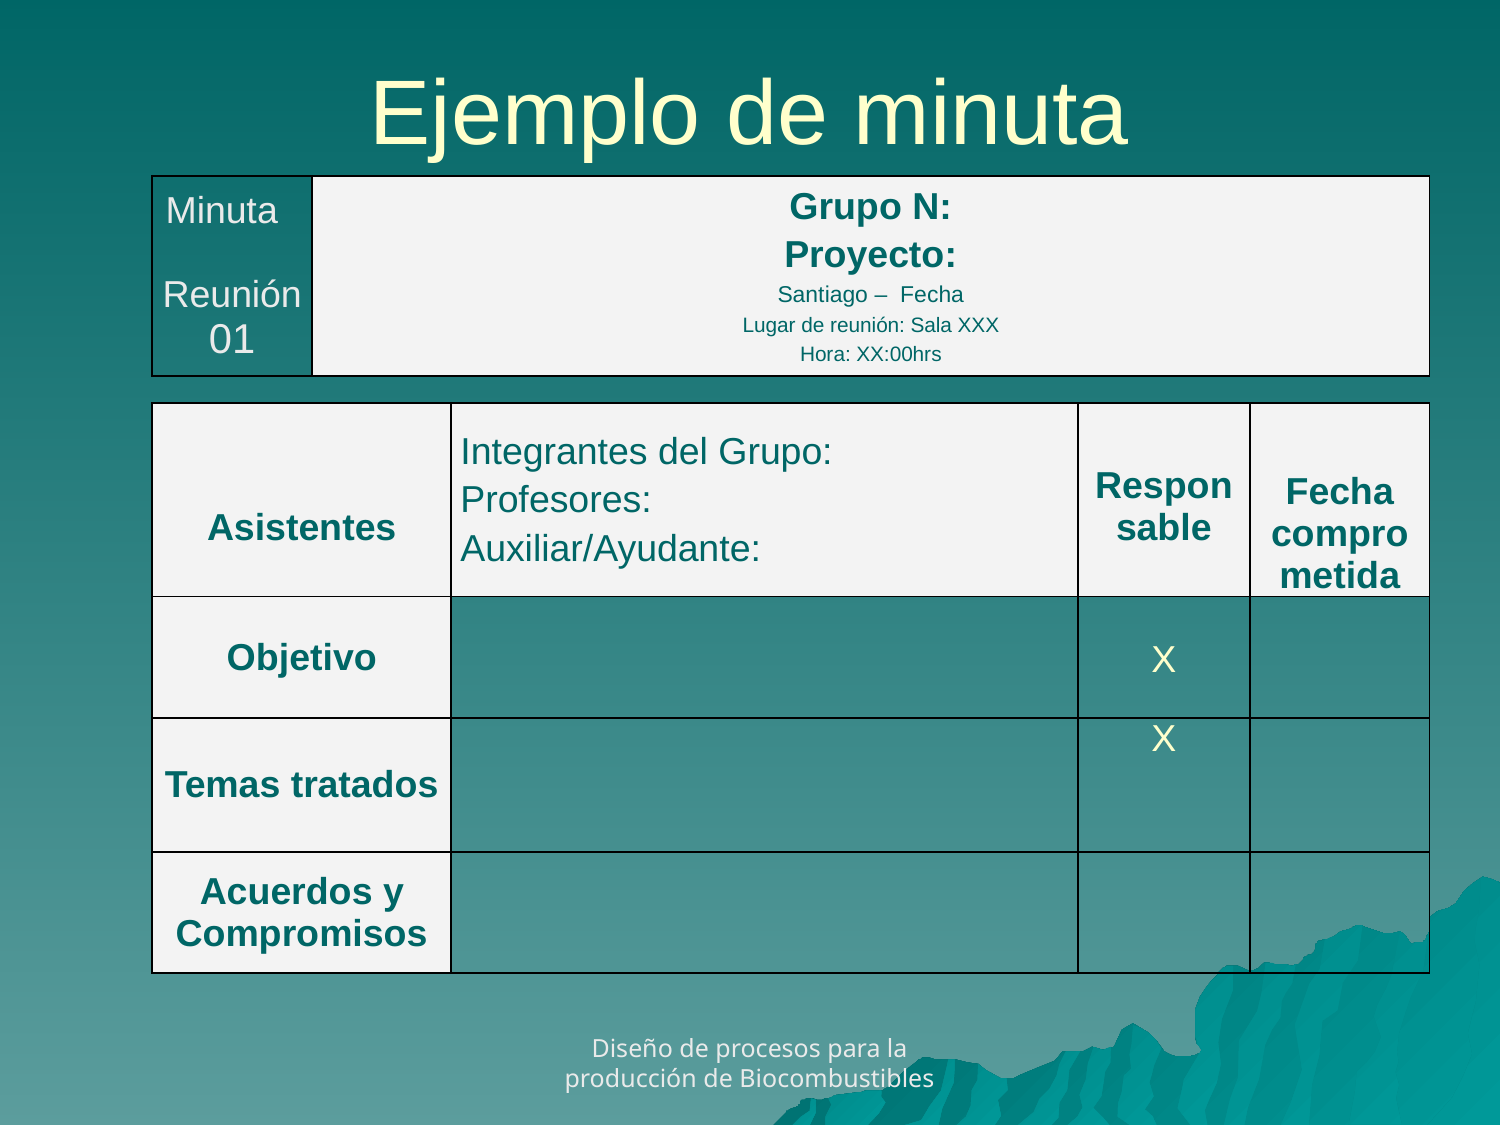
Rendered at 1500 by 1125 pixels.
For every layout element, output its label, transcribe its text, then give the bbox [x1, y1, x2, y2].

table_cell [452, 597, 1077, 717]
table_cell [152, 377, 1078, 402]
table_cell [1251, 597, 1429, 717]
table_header Grupo N: Proyecto: Santiago – Fecha Lugar de reunión: Sala XXX Hora: XX:00hrs [313, 177, 1429, 375]
table_cell [1078, 377, 1250, 402]
table_cell X [1079, 597, 1249, 717]
table_cell Asistentes [153, 404, 450, 596]
table_cell Fecha comprometida [1251, 404, 1429, 596]
table_cell [452, 853, 1077, 972]
table_cell [452, 719, 1077, 851]
footer Diseño de procesos para la producción de Biocombustibles [512, 1024, 988, 1101]
table_cell [1250, 377, 1430, 402]
table_cell X [1079, 719, 1249, 851]
table_cell Temas tratados [153, 719, 450, 851]
table_cell Objetivo [153, 597, 450, 717]
table_header Minuta Reunión 01 [153, 233, 311, 375]
table_cell Acuerdos y Compromisos [153, 853, 450, 972]
table_cell [1079, 853, 1249, 972]
table_cell [1251, 853, 1429, 972]
table_cell [1251, 719, 1429, 851]
table_cell Responsable [1079, 404, 1249, 596]
text_box Ejemplo de minuta [74, 45, 1425, 233]
table_cell Integrantes del Grupo: Profesores: Auxiliar/Ayudante: [452, 404, 1077, 596]
